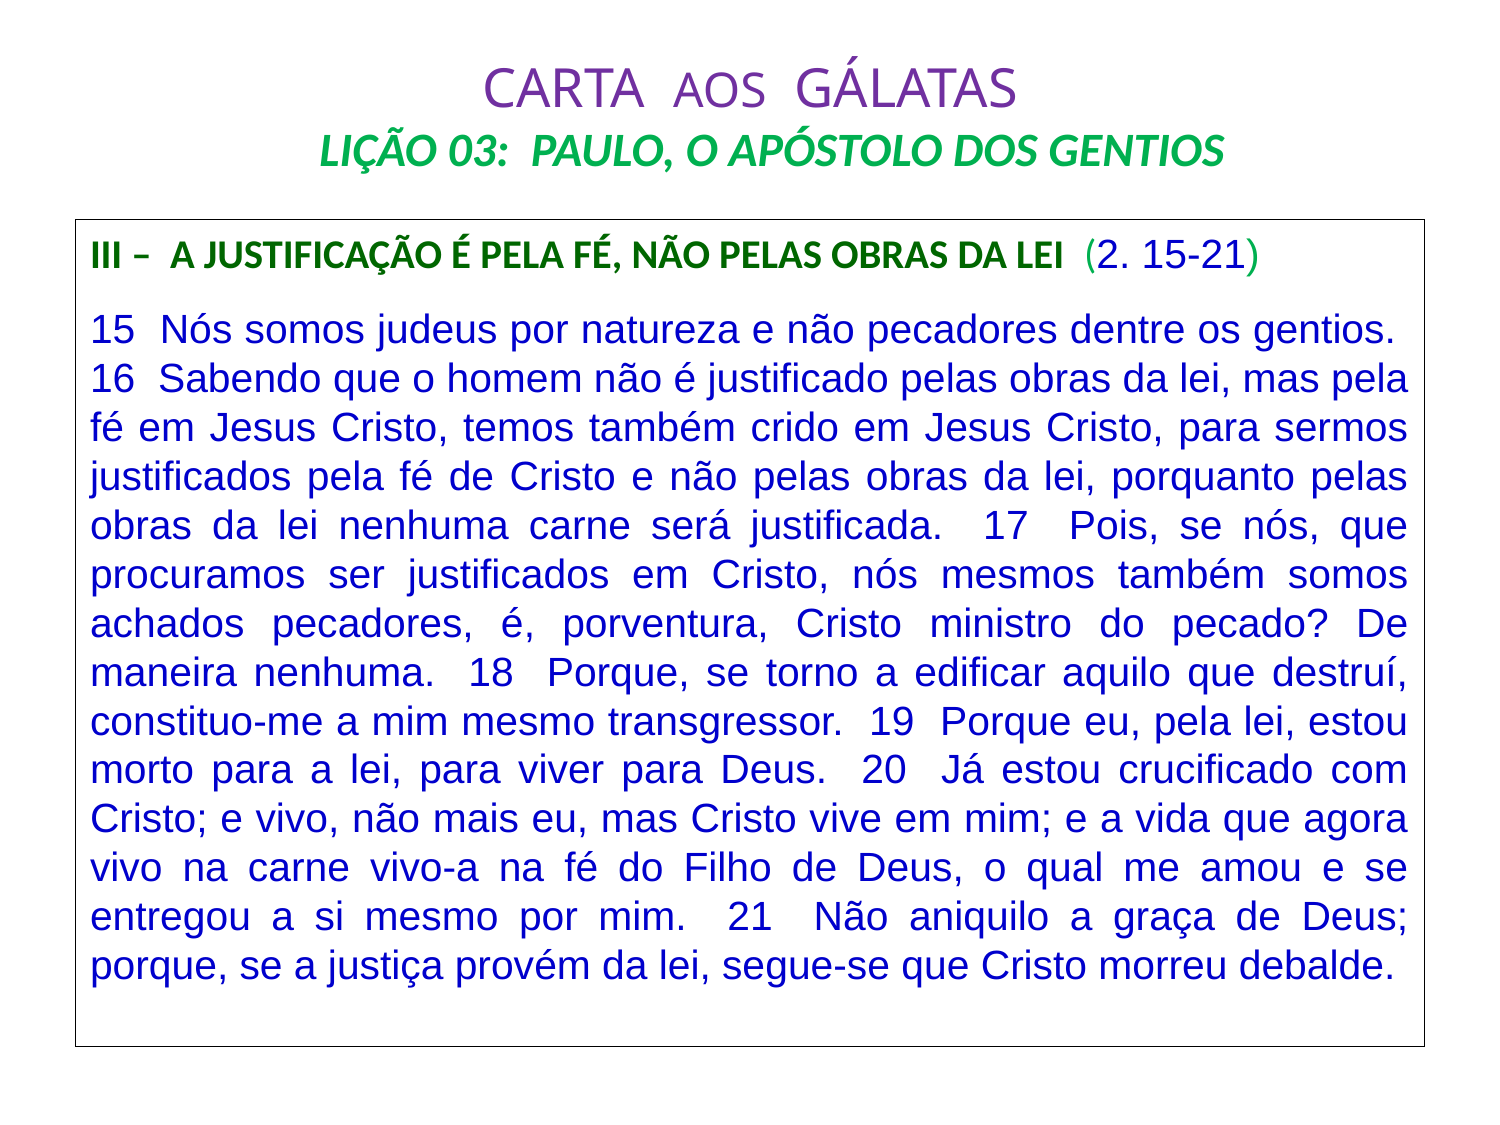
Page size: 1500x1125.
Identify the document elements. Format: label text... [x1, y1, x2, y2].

title CARTA AOS GÁLATAS LIÇÃO 03: PAULO, O APÓSTOLO DOS GENTIOS [75, 45, 1425, 185]
list III – A JUSTIFICAÇÃO É PELA FÉ, NÃO PELAS OBRAS DA LEI (2. 15-21) 15 Nós somos judeus por natureza e não pecadores dentre os gentios. 16 Sabendo que o homem não é justificado pelas obras da lei, mas pela fé em Jesus Cristo, temos também crido em Jesus Cristo, para sermos justificados pela fé de Cristo e não pelas obras da lei, porquanto pelas obras da lei nenhuma carne será justificada. 17 Pois, se nós, que procuramos ser justificados em Cristo, nós mesmos também somos achados pecadores, é, porventura, Cristo ministro do pecado? De maneira nenhuma. 18 Porque, se torno a edificar aquilo que destruí, constituo-me a mim mesmo transgressor. 19 Porque eu, pela lei, estou morto para a lei, para viver para Deus. 20 Já estou crucificado com Cristo; e vivo, não mais eu, mas Cristo vive em mim; e a vida que agora vivo na carne vivo-a na fé do Filho de Deus, o qual me amou e se entregou a si mesmo por mim. 21 Não aniquilo a graça de Deus; porque, se a justiça provém da lei, segue-se que Cristo morreu debalde. [75, 219, 1425, 1047]
